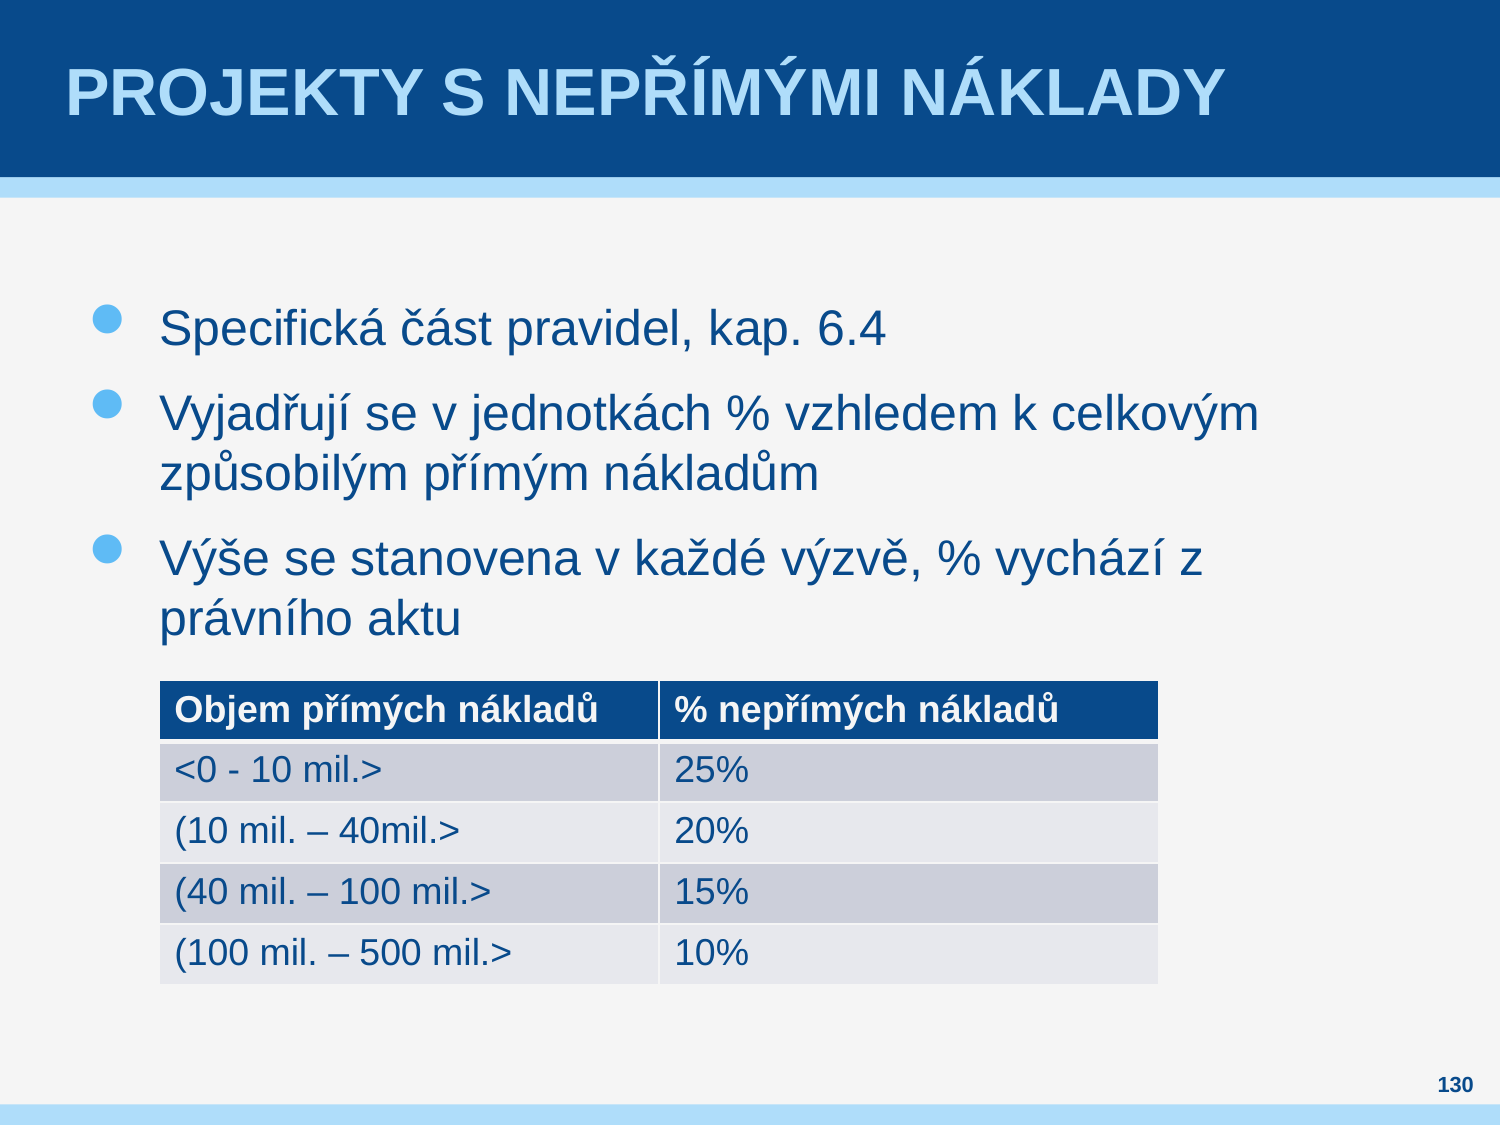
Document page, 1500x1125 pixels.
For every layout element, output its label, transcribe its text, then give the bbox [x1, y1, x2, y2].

list Specifická část pravidel, kap. 6.4 Vyjadřují se v jednotkách % vzhledem k celkovým způsobilým přímým nákladům Výše se stanovena v každé výzvě, % vychází z právního aktu [88, 295, 1412, 1004]
table_cell 15% [660, 864, 1158, 923]
title Projekty s nepřímými náklady [59, 0, 1441, 178]
table_cell (40 mil. – 100 mil.> [160, 864, 658, 923]
table_cell 10% [660, 925, 1158, 984]
table_cell <0 - 10 mil.> [160, 744, 658, 801]
table_cell (10 mil. – 40mil.> [160, 803, 658, 862]
table_header Objem přímých nákladů [160, 681, 658, 739]
table_cell (100 mil. – 500 mil.> [160, 925, 658, 984]
table_header % nepřímých nákladů [660, 681, 1158, 739]
slide_number 130 [1417, 1068, 1495, 1099]
table_cell 20% [660, 803, 1158, 862]
table_cell 25% [660, 744, 1158, 801]
